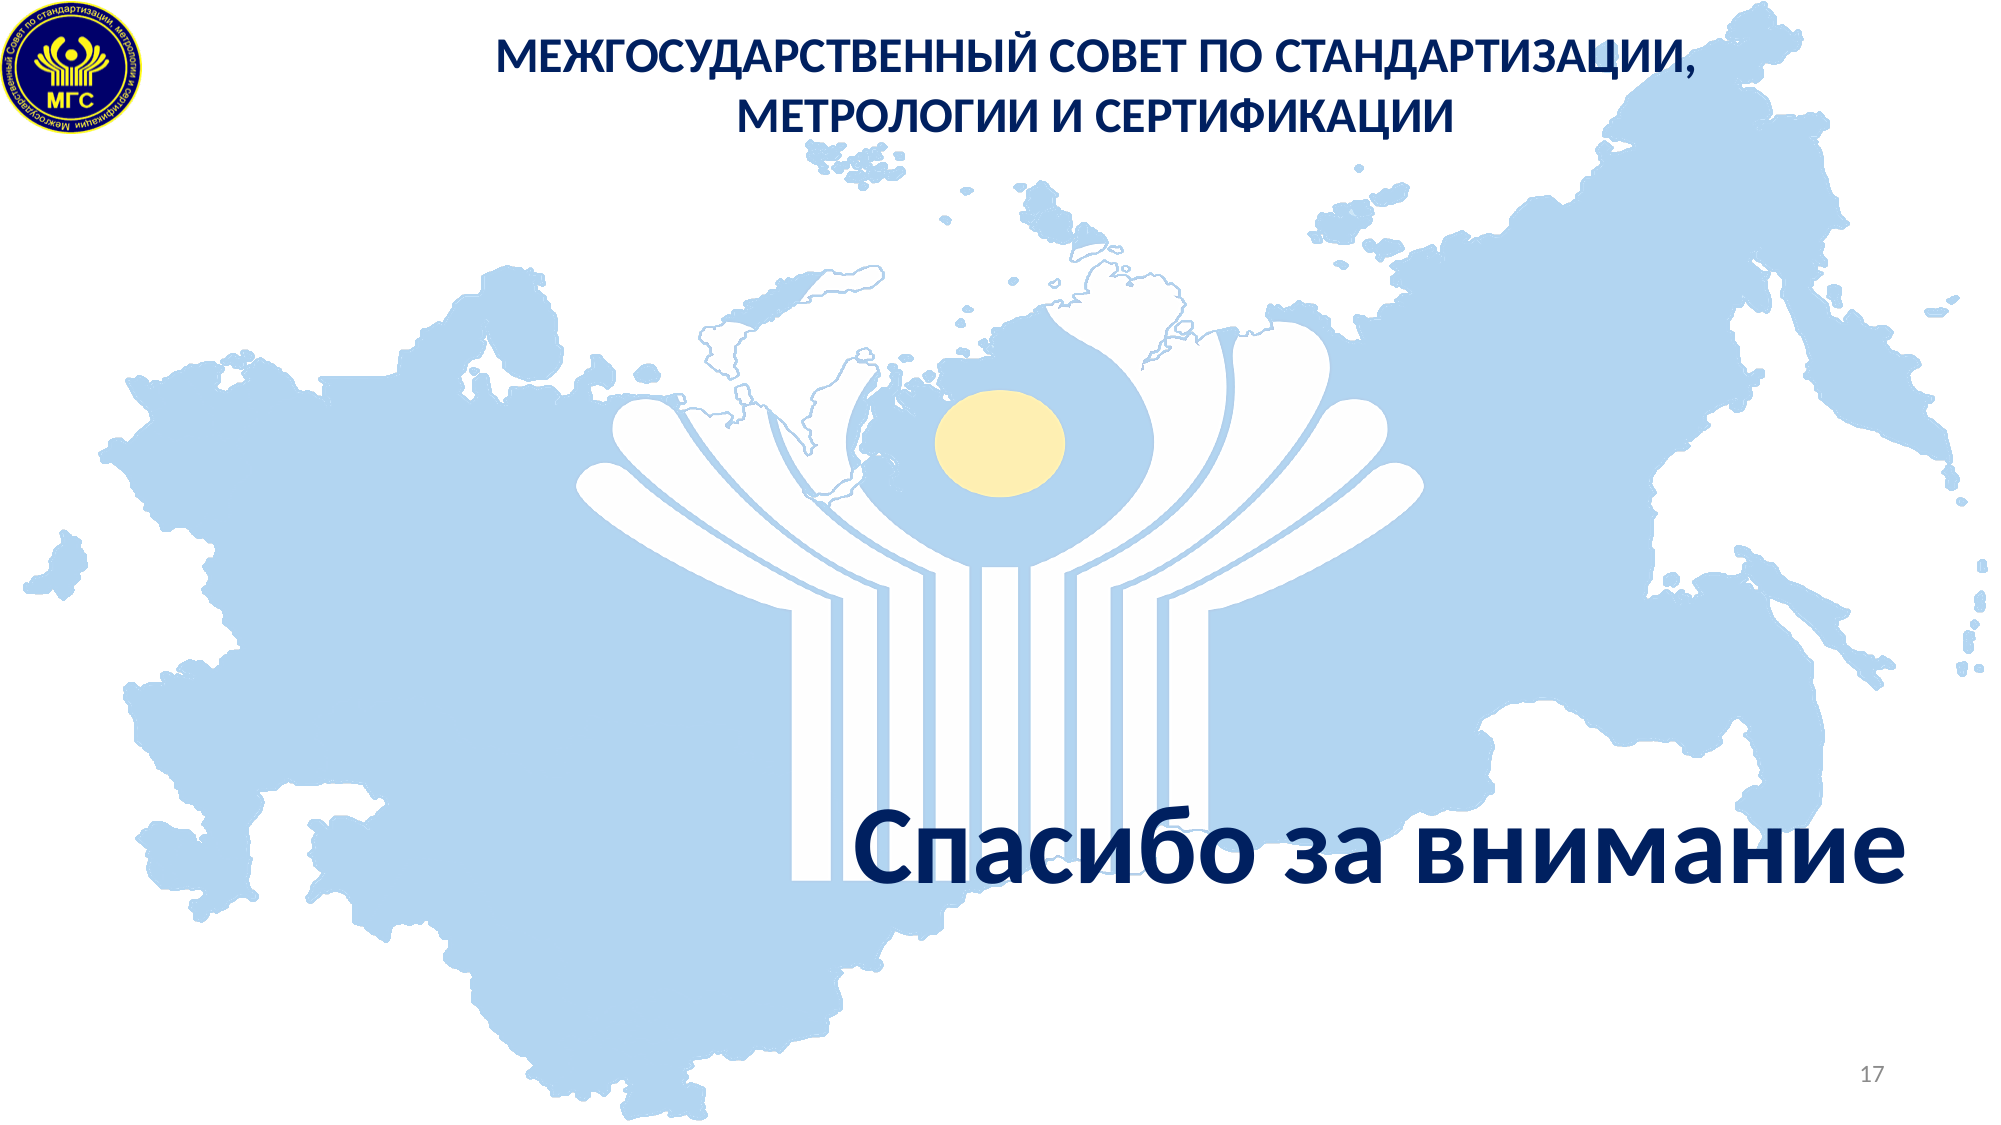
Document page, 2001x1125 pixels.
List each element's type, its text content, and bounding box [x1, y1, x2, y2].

list [314, 196, 1665, 940]
title МЕЖГОСУДАРСТВЕННЫЙ СОВЕТ ПО СТАНДАРТИЗАЦИИ, МЕТРОЛОГИИ И СЕРТИФИКАЦИИ [421, 1, 1772, 165]
slide_number 17 [1433, 1042, 1900, 1103]
picture [0, 1, 143, 134]
text_box Спасибо за внимание [838, 763, 1949, 914]
